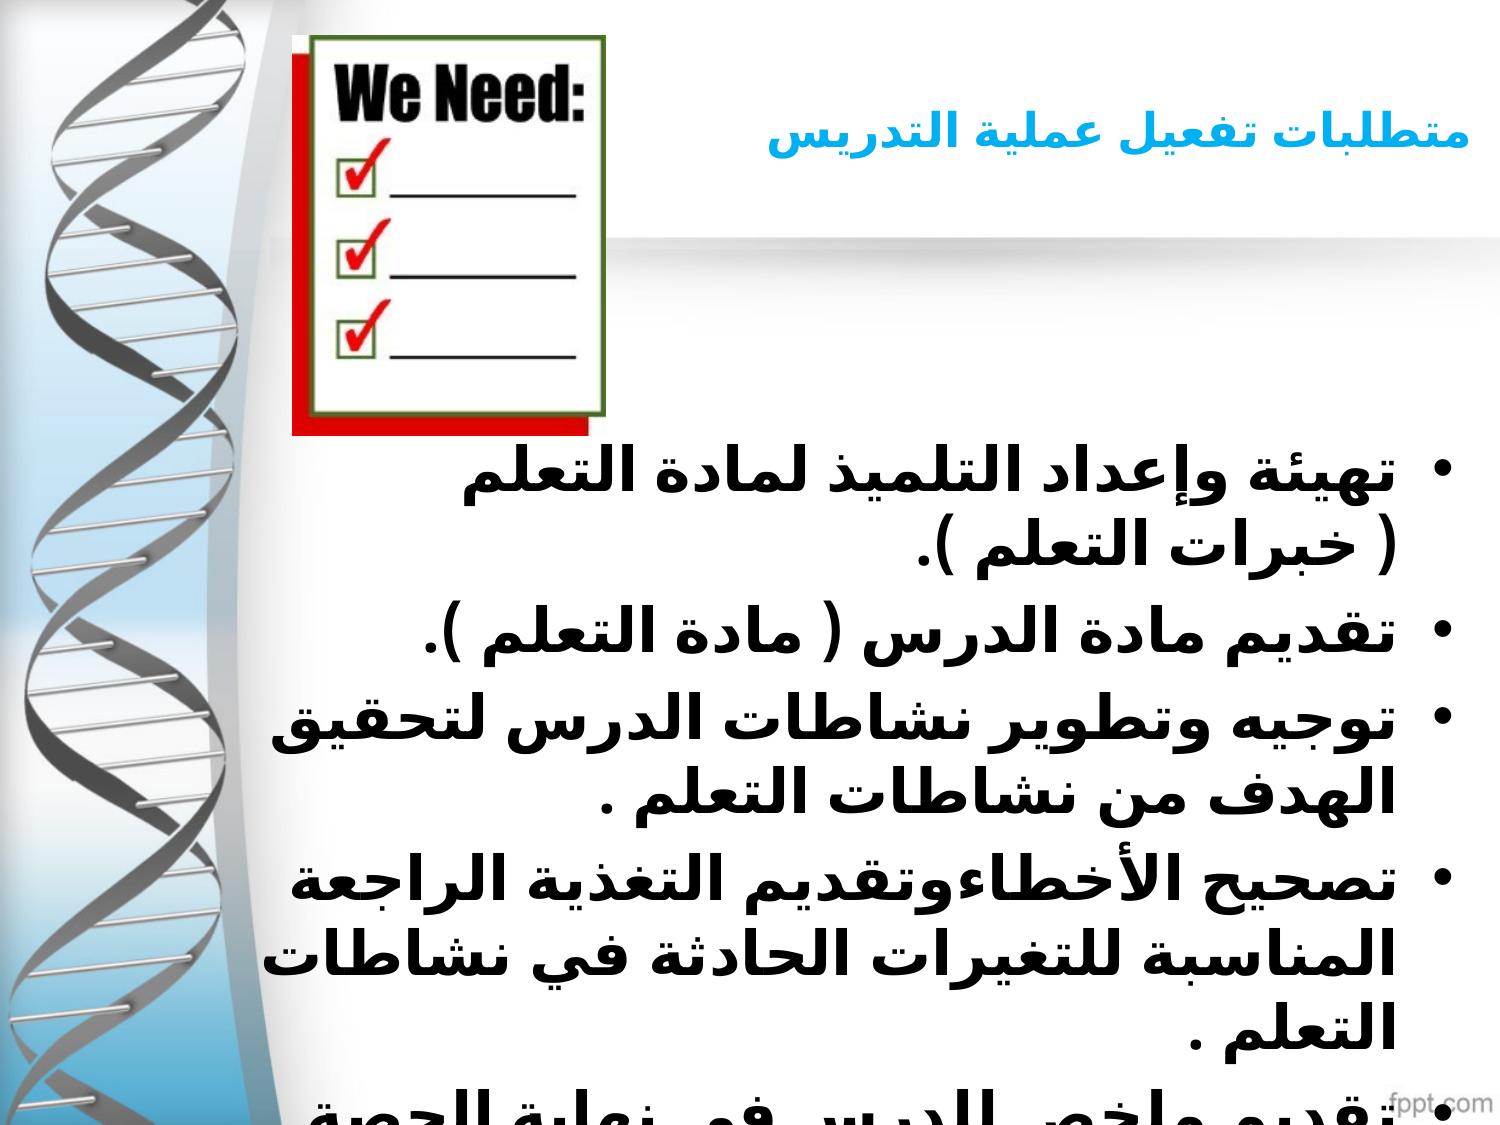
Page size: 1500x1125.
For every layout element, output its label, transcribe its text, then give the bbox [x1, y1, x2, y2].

picture [292, 34, 606, 436]
title متطلبات تفعيل عملية التدريس [150, 35, 290, 223]
title متطلبات تفعيل عملية التدريس [608, 35, 1500, 223]
list تهيئة وإعداد التلميذ لمادة التعلم ( خبرات التعلم ). تقديم مادة الدرس ( مادة التعلم ). توجيه وتطوير نشاطات الدرس لتحقيق الهدف من نشاطات التعلم . تصحيح الأخطاءوتقديم التغذية الراجعة المناسبة للتغيرات الحادثة في نشاطات التعلم . تقديم ملخص للدرس في نهاية الحصة . [210, 421, 1468, 1125]
